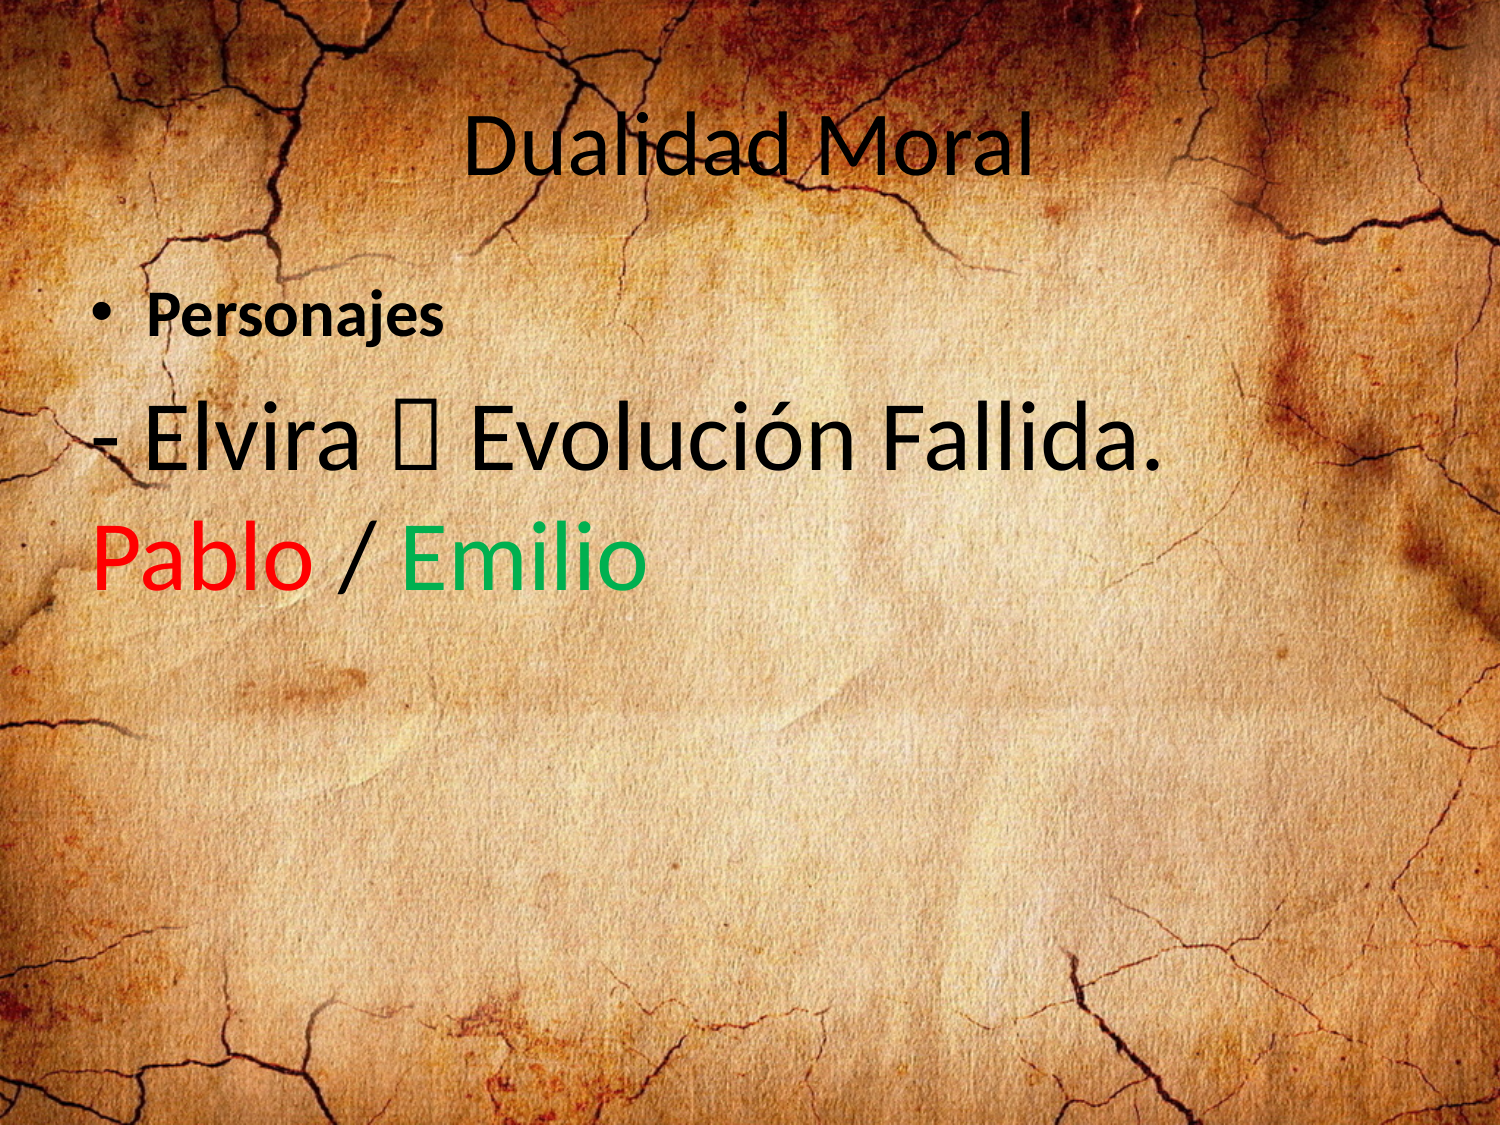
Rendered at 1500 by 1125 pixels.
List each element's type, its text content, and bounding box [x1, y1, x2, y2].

title Dualidad Moral [75, 45, 1425, 233]
list Personajes - Elvira  Evolución Fallida. Pablo / Emilio [75, 262, 1425, 1005]
picture [0, 0, 1500, 1125]
